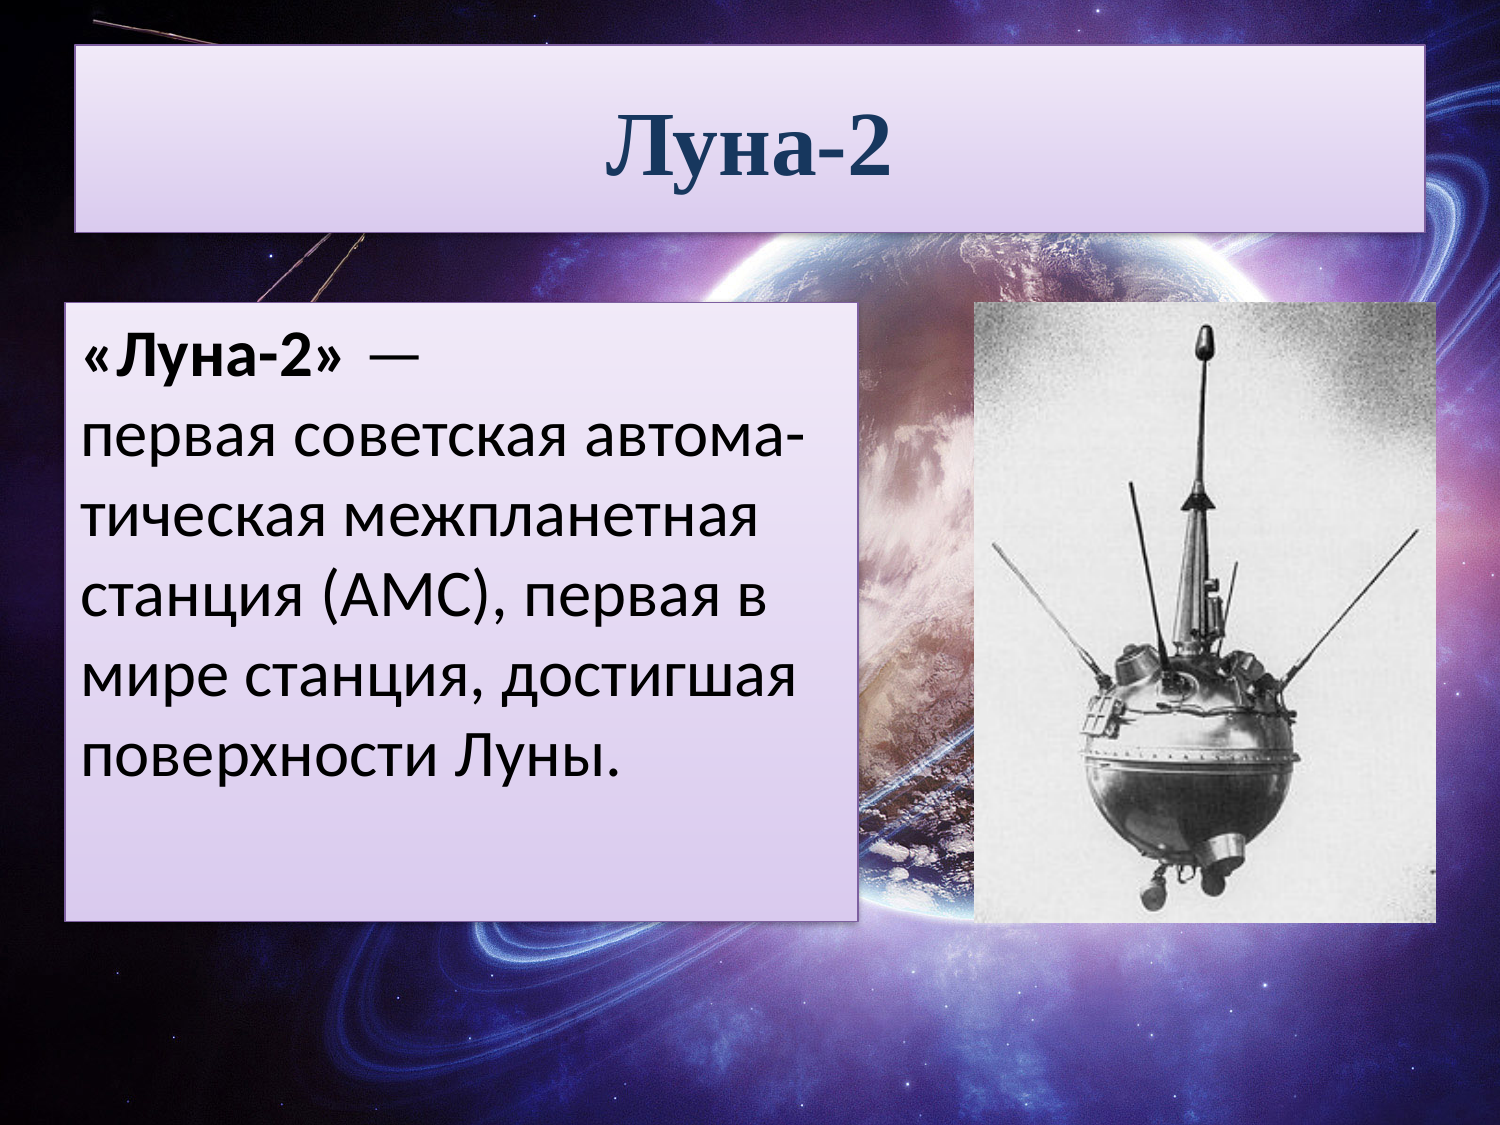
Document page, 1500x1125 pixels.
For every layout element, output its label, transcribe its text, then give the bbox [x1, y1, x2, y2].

list «Луна-2» — первая советская автома-тическая межпланетная станция (АМС), первая в мире станция, достигшая поверхности Луны. [64, 302, 859, 922]
title Луна-2 [74, 44, 1426, 233]
picture [0, 0, 1500, 1125]
